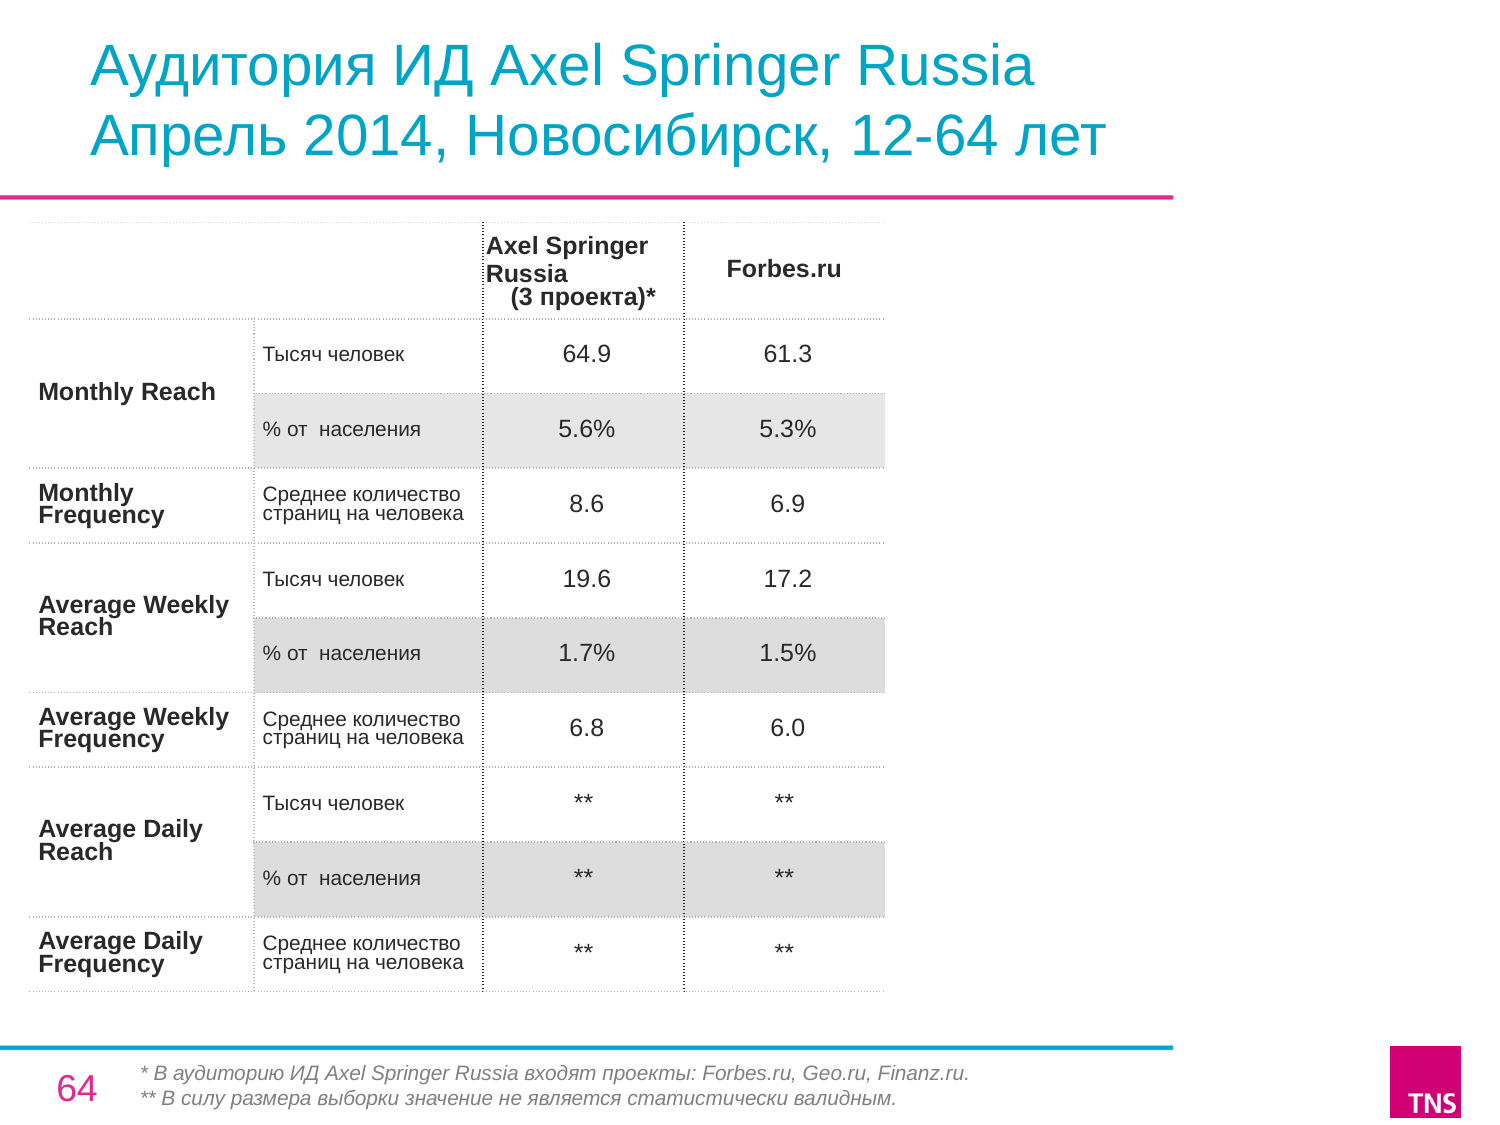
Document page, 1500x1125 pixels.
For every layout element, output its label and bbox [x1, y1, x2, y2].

slide_number [40, 1055, 392, 1125]
title [74, 8, 1476, 187]
table_cell [29, 319, 885, 992]
text_box [124, 1052, 1463, 1117]
table_header [29, 223, 885, 319]
picture [0, 0, 1500, 1125]
